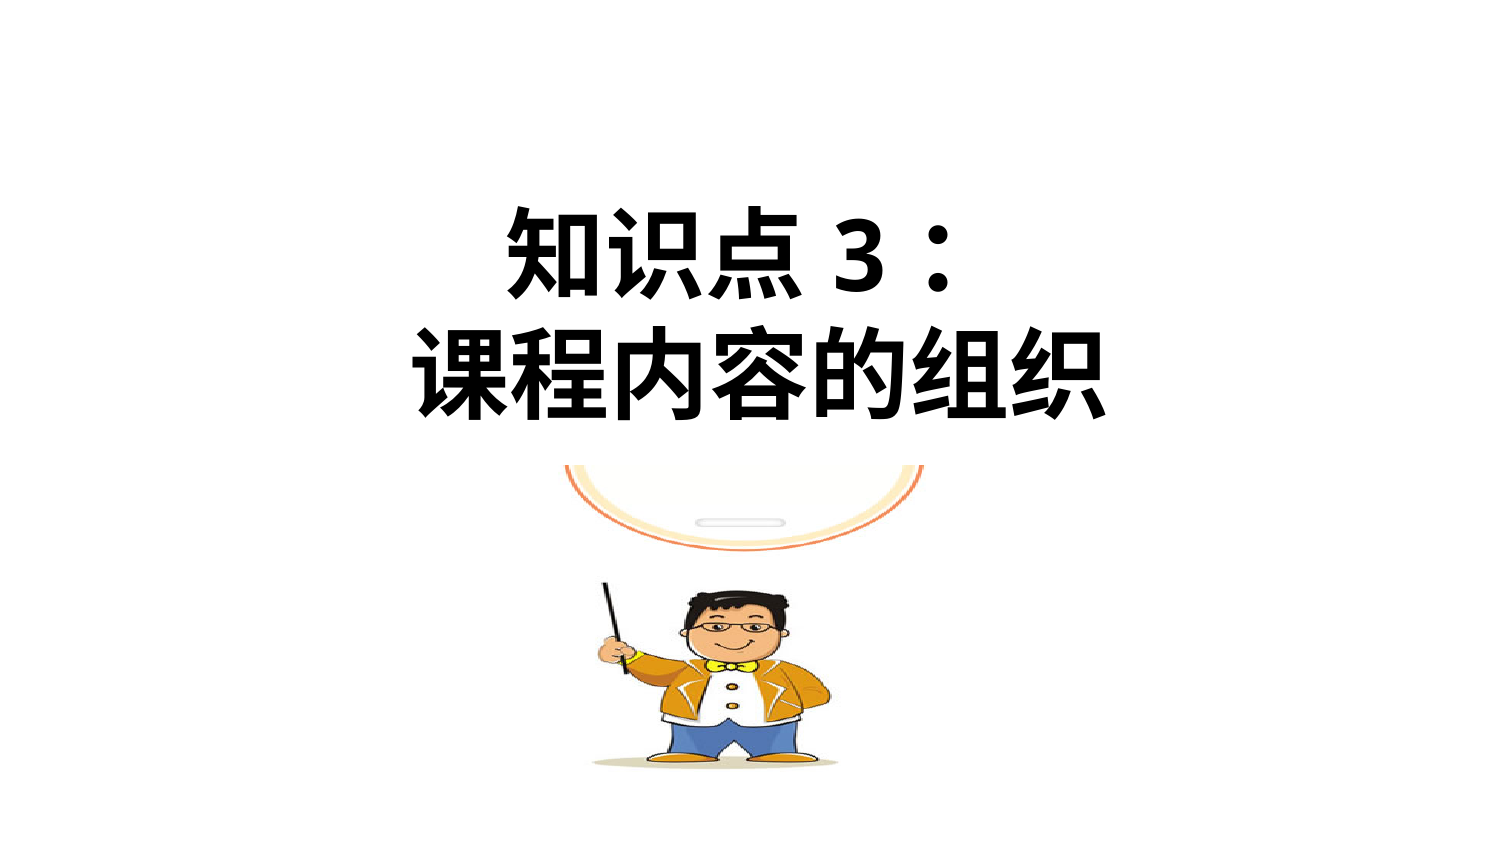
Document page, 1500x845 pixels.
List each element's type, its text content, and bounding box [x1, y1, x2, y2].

picture [522, 465, 926, 788]
title 知识点3： 课程内容的组织 [121, 156, 1398, 466]
